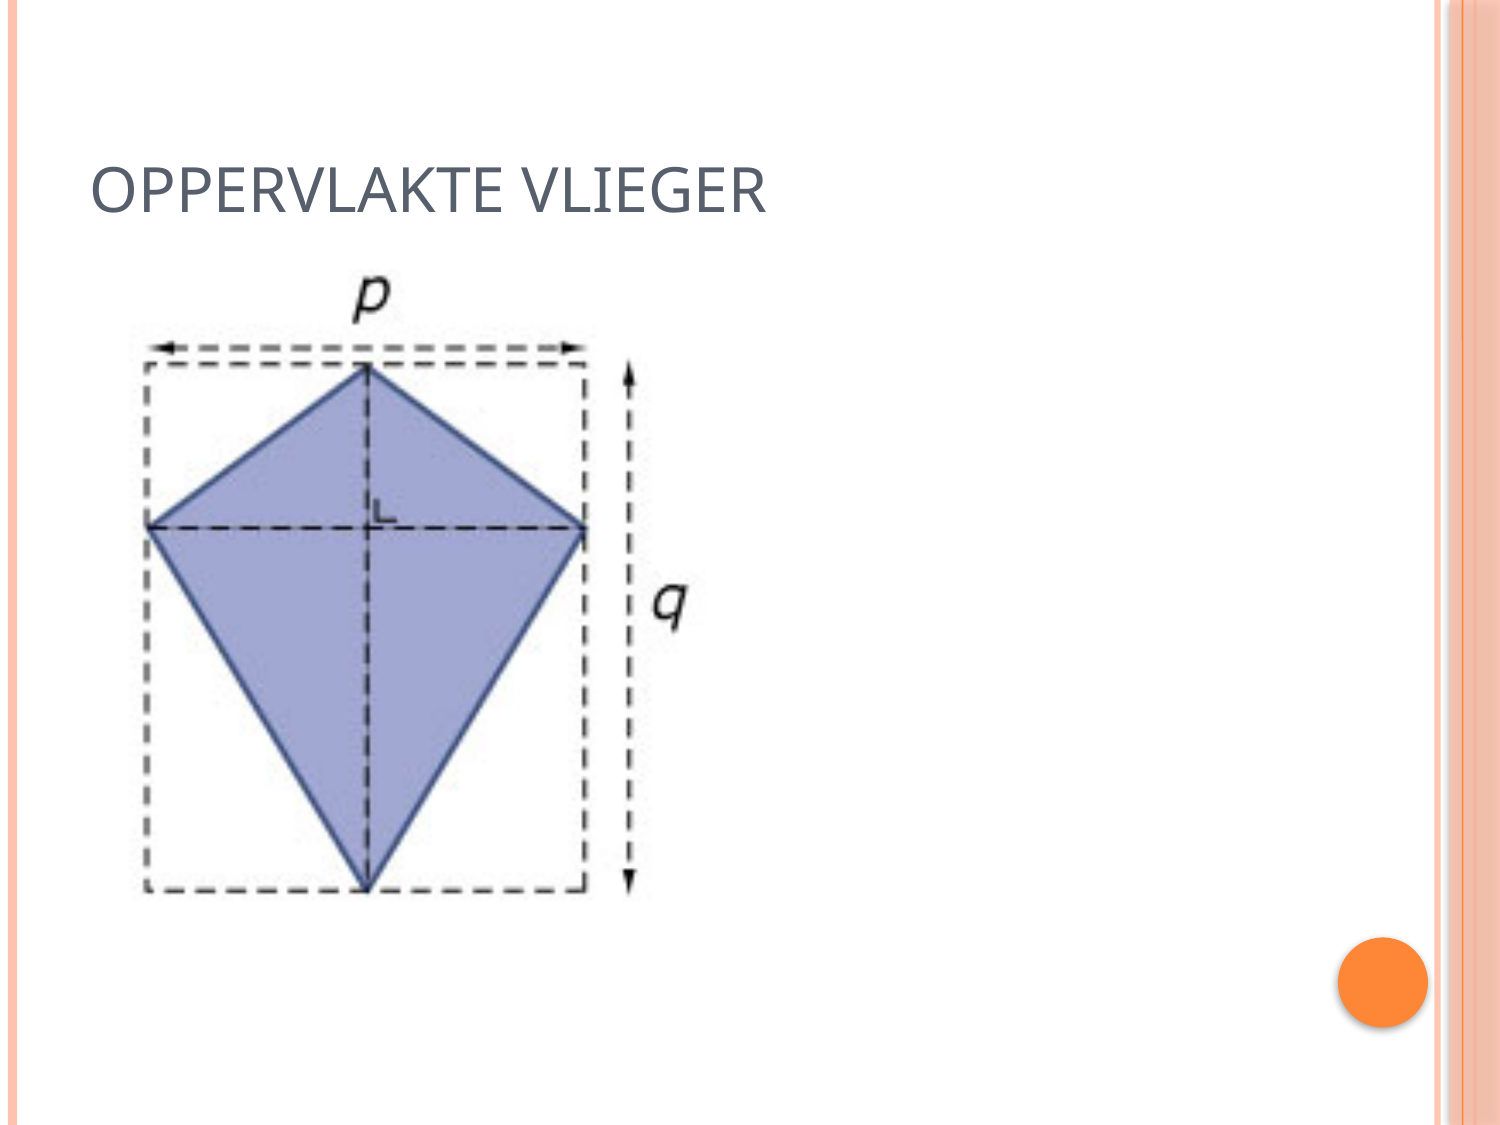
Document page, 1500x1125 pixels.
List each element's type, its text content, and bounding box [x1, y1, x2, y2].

title Oppervlakte Vlieger [75, 45, 1300, 233]
picture [76, 242, 772, 939]
